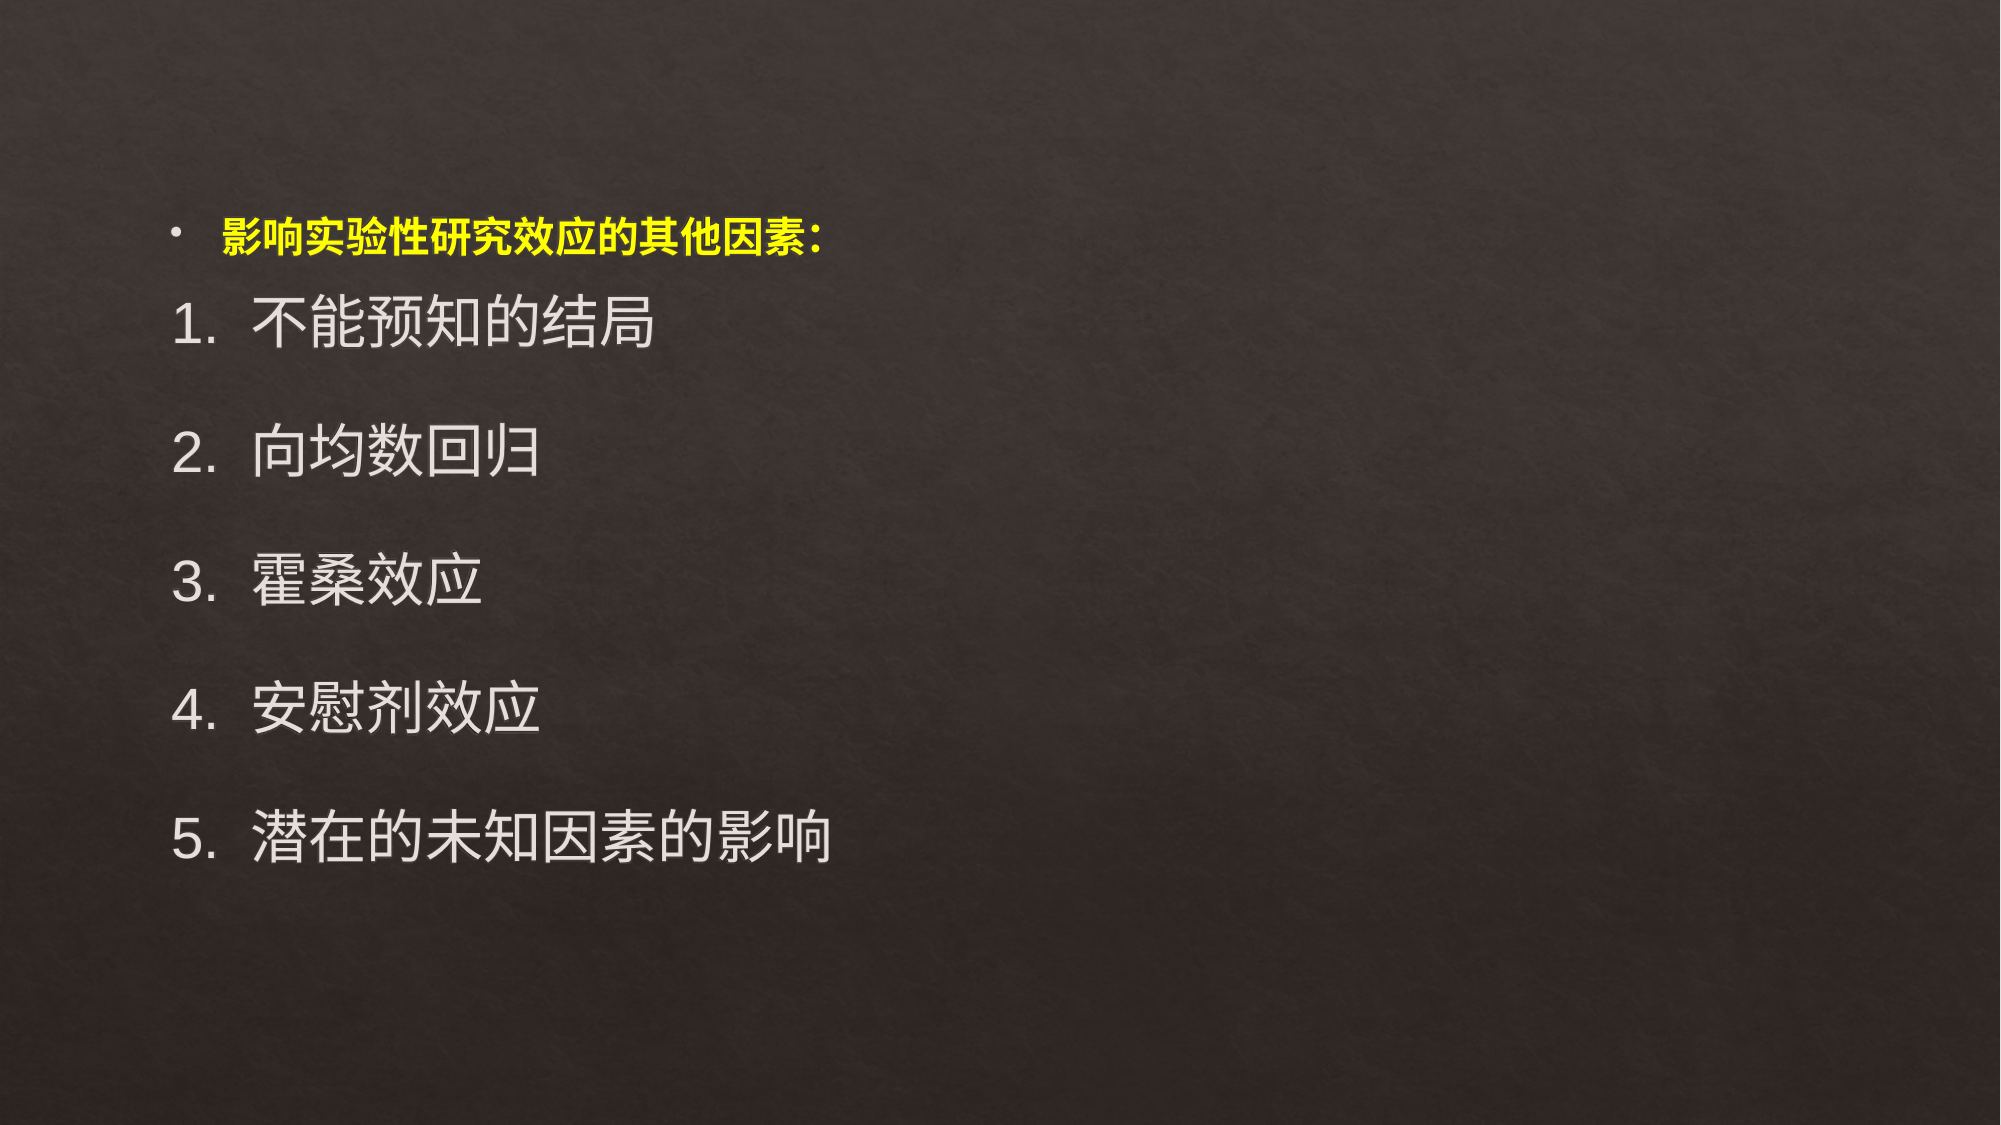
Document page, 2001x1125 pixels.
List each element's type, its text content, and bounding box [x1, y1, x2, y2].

list 影响实验性研究效应的其他因素： 1. 不能预知的结局 2. 向均数回归 3. 霍桑效应 4. 安慰剂效应 5. 潜在的未知因素的影响 [150, 107, 1849, 903]
